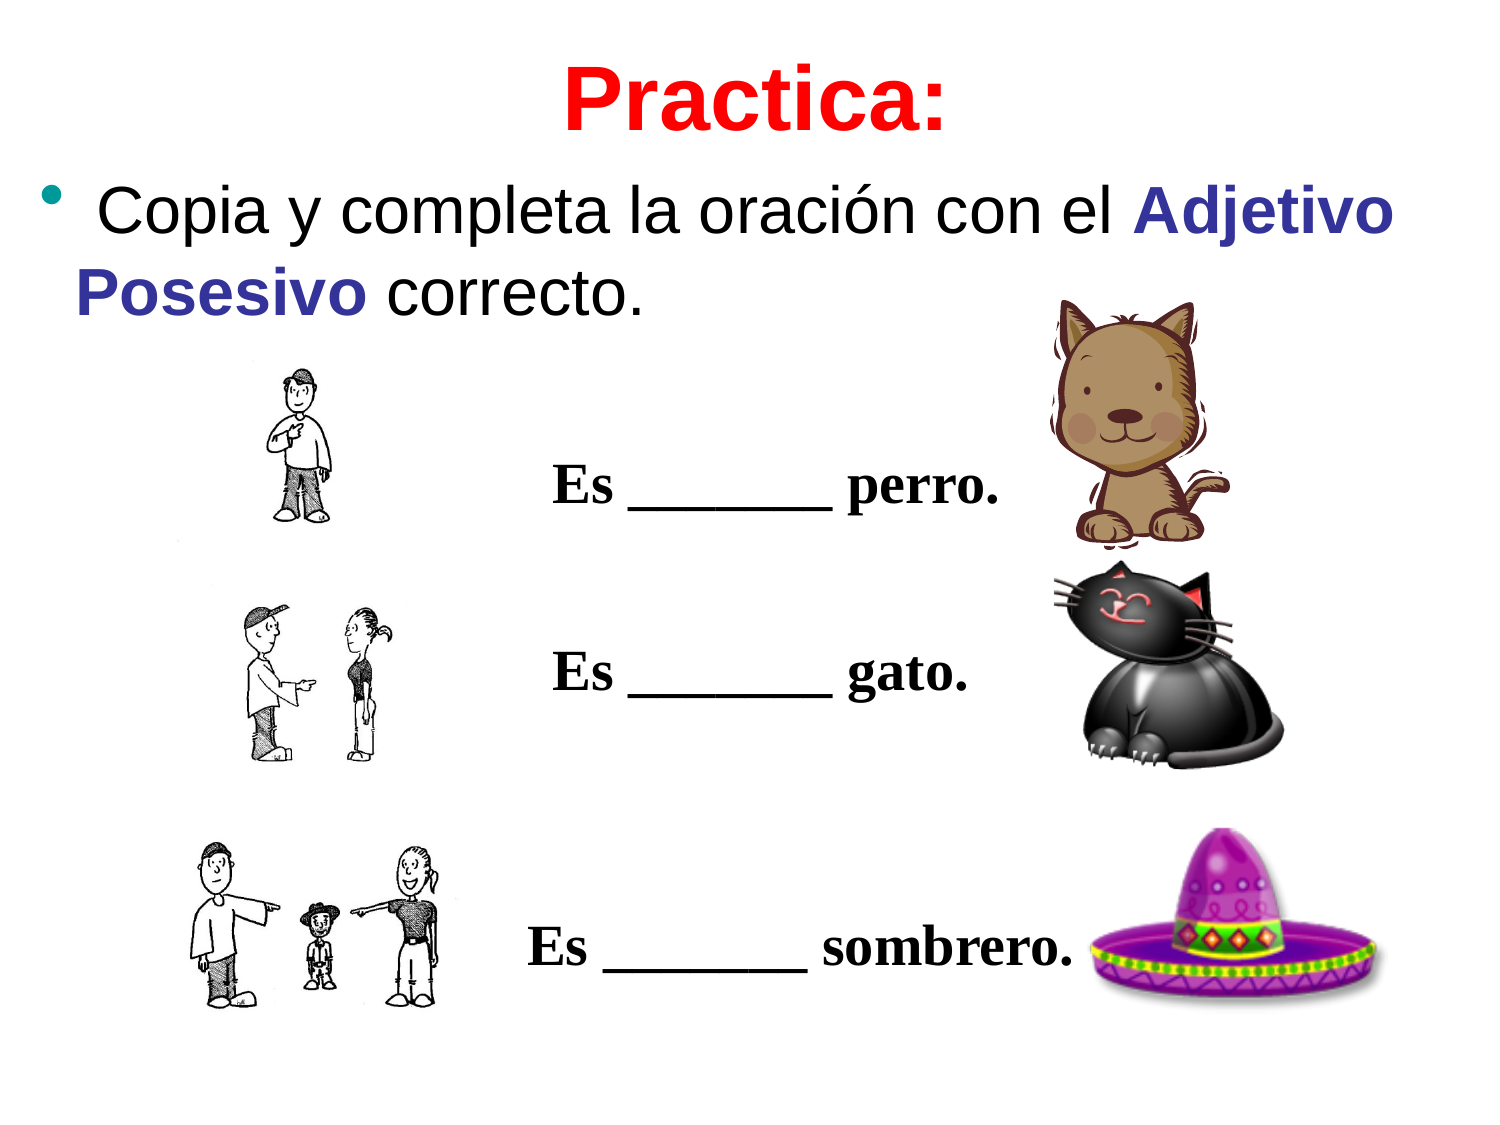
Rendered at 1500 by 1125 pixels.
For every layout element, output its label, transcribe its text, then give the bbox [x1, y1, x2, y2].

text_box Practica: [24, 12, 1488, 175]
picture [1087, 824, 1388, 1019]
title Copia y completa la oración con el Adjetivo Posesivo correcto. [24, 175, 1488, 363]
picture [149, 799, 476, 1038]
text_box Es _______ gato. [537, 624, 1025, 710]
text_box Es _______ sombrero. [512, 900, 1082, 985]
picture [1049, 299, 1288, 788]
picture [149, 562, 463, 791]
text_box Es _______ perro. [537, 437, 1025, 523]
picture [162, 324, 438, 551]
